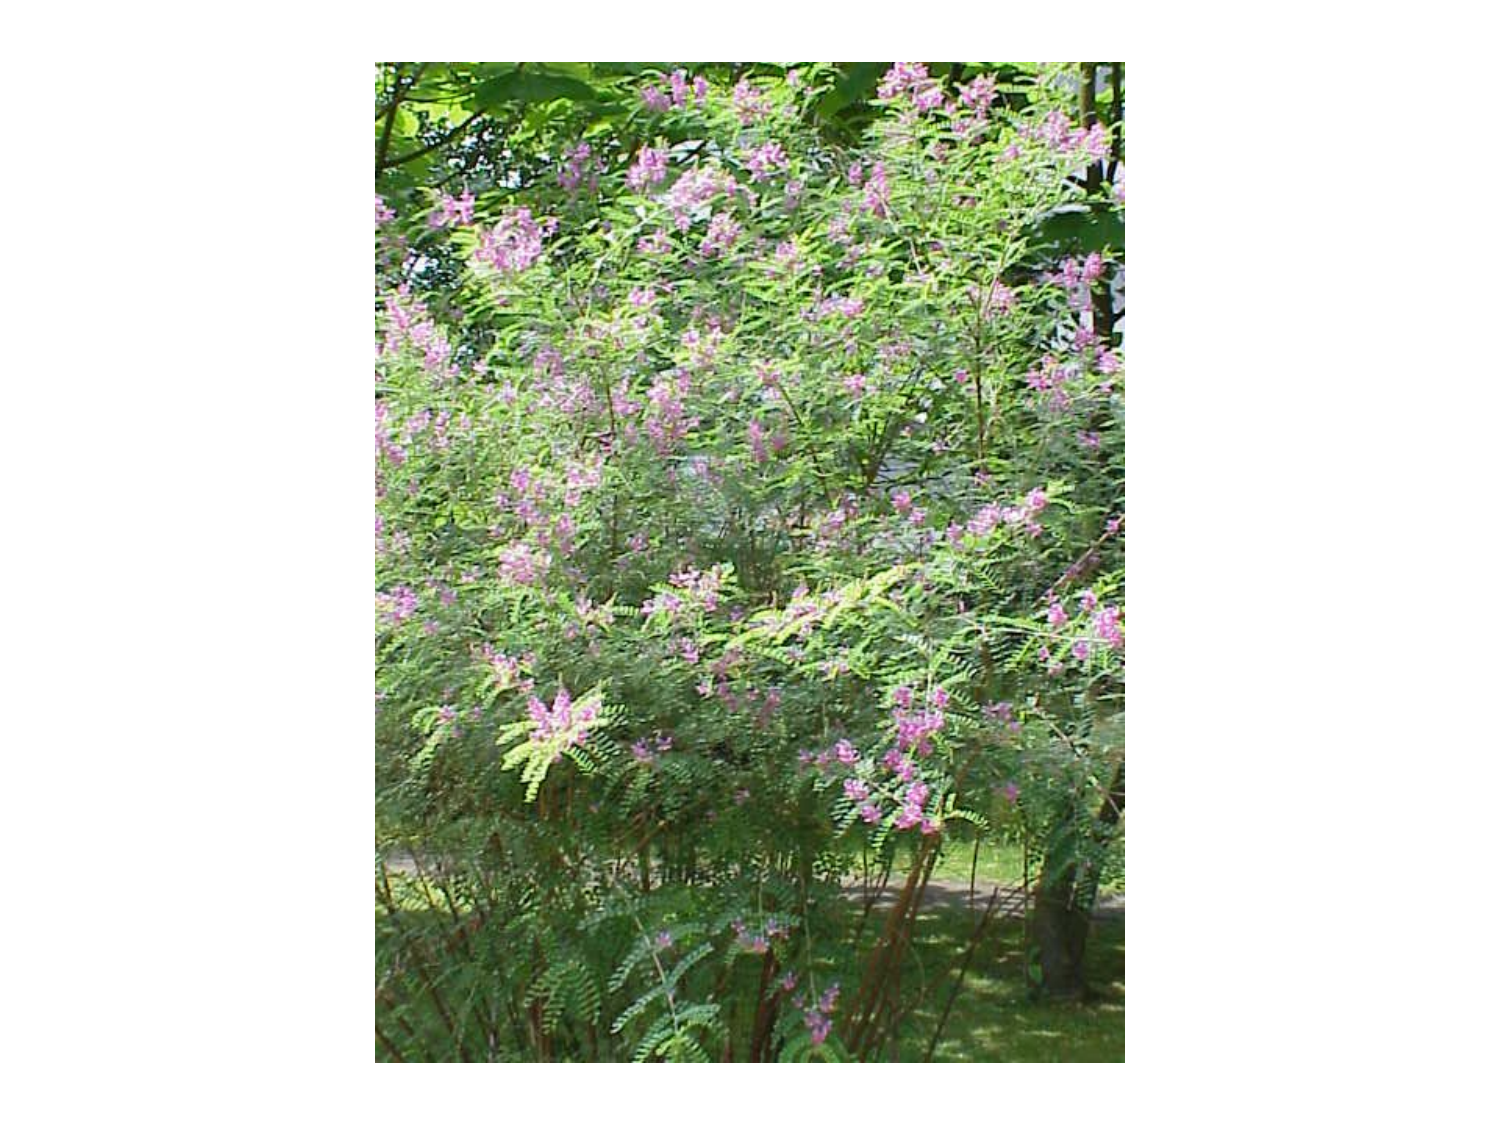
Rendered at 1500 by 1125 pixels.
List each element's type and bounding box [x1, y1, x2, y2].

picture [374, 62, 1126, 1063]
